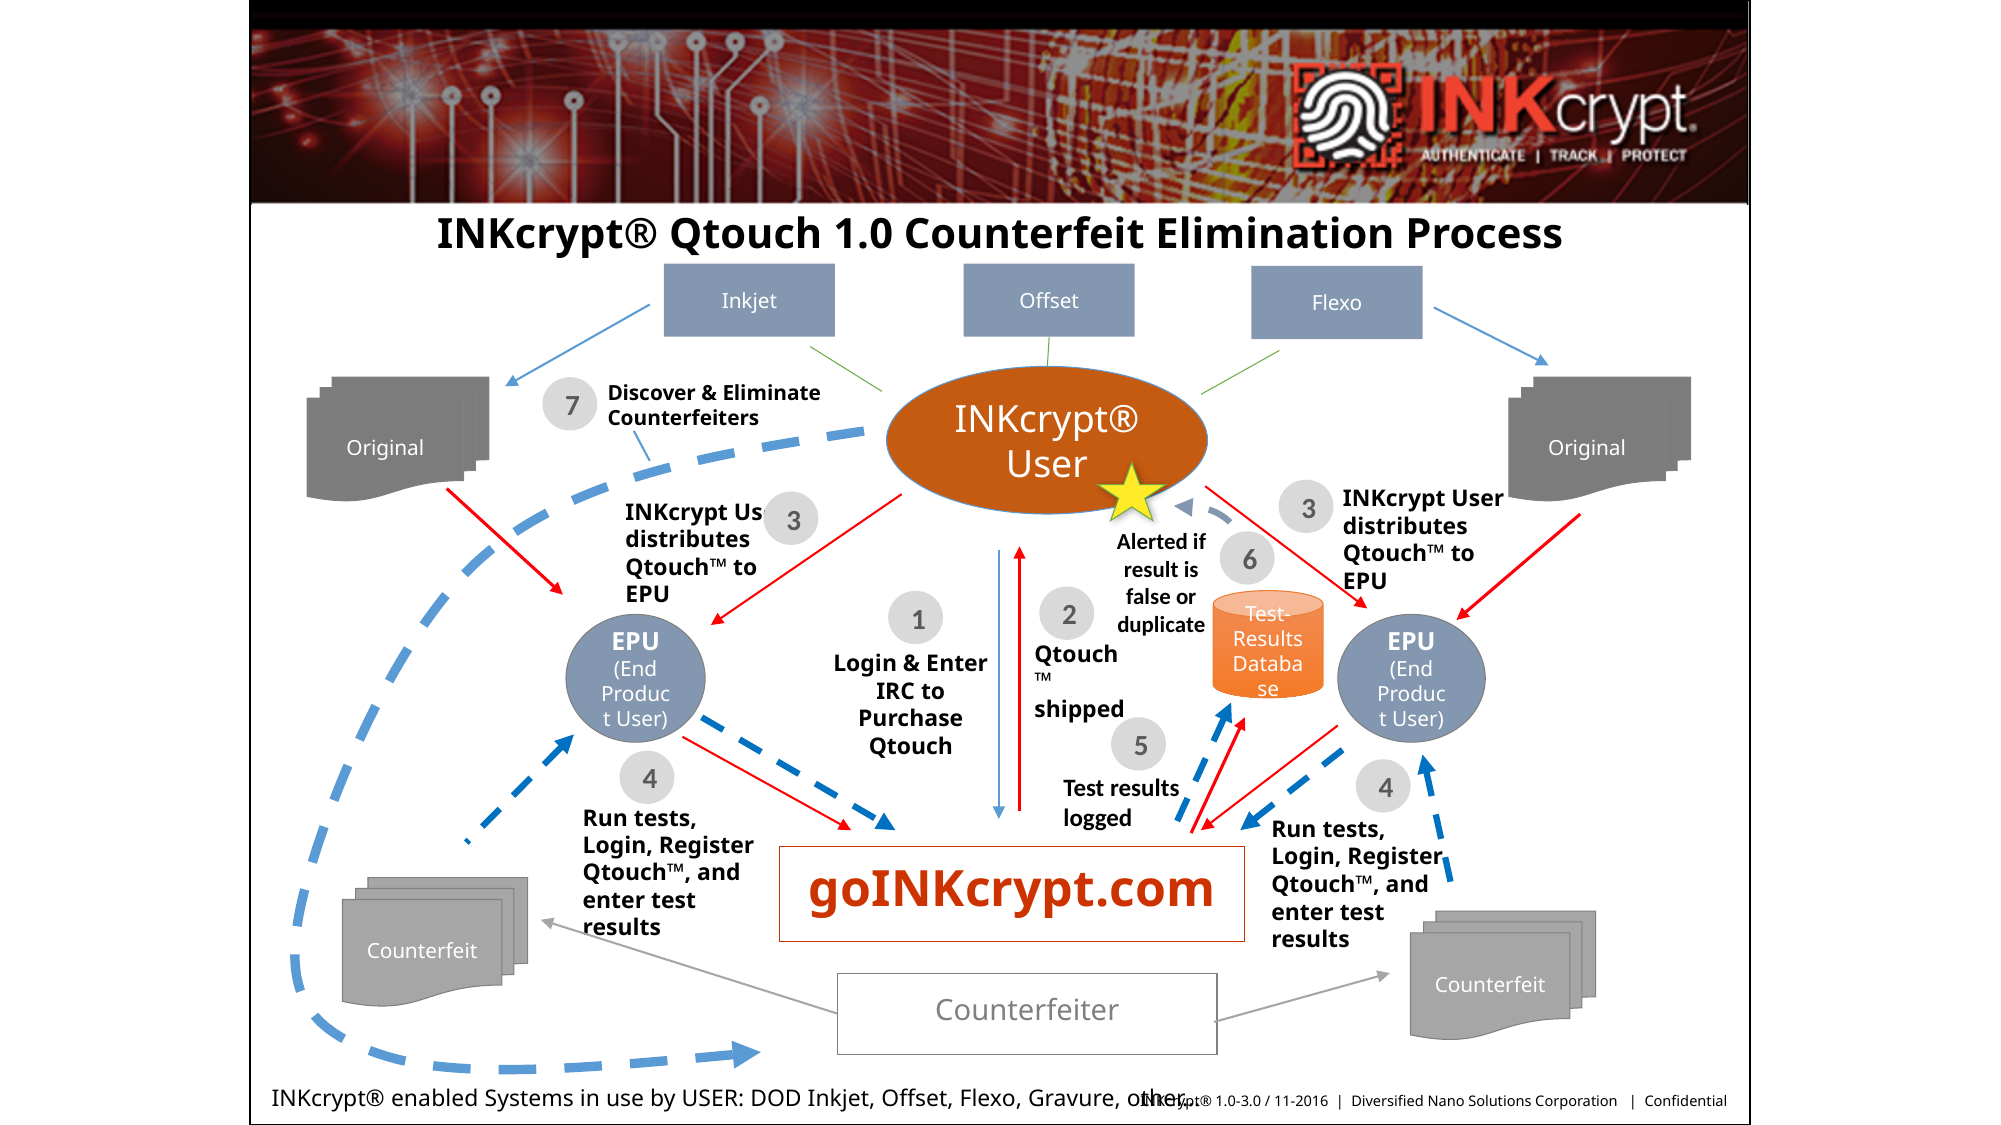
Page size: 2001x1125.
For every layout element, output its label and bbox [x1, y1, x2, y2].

text_box [710, 494, 902, 625]
text_box [1214, 973, 1390, 1022]
text_box [1433, 307, 1549, 366]
text_box [1422, 754, 1454, 894]
text_box [249, 205, 1750, 1125]
text_box [505, 304, 650, 387]
picture [249, 0, 1750, 205]
text_box [633, 430, 650, 461]
text_box [1245, 725, 1338, 743]
text_box [701, 717, 896, 831]
text_box [446, 488, 563, 595]
text_box [837, 973, 1218, 1055]
text_box [810, 346, 883, 392]
text_box [682, 736, 701, 831]
text_box [1171, 702, 1232, 834]
text_box [540, 919, 838, 1014]
text_box [1200, 350, 1280, 395]
text_box [1456, 513, 1581, 620]
text_box [779, 846, 1245, 942]
text_box [1205, 486, 1368, 609]
text_box [466, 734, 574, 843]
text_box [1191, 717, 1245, 834]
text_box [1245, 743, 1350, 831]
